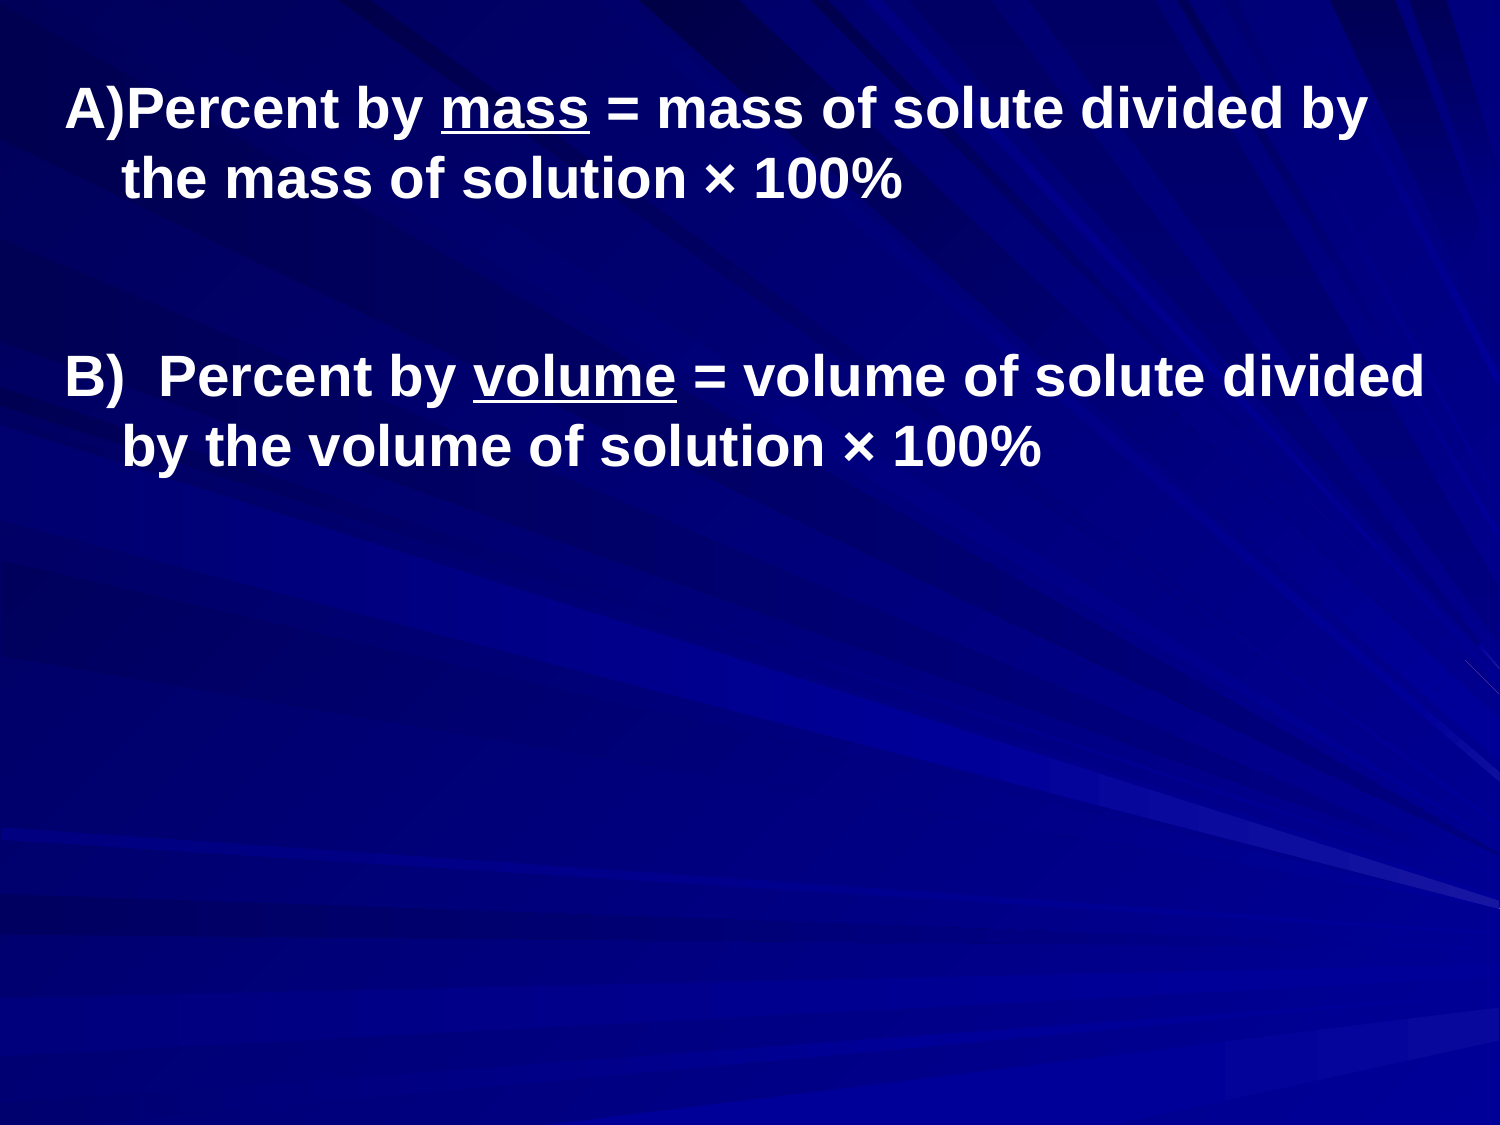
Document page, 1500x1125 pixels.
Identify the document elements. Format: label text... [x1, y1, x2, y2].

text_box Percent by mass = mass of solute divided by the mass of solution × 100% B) Percent by volume = volume of solute divided by the volume of solution × 100% [49, 62, 1463, 486]
